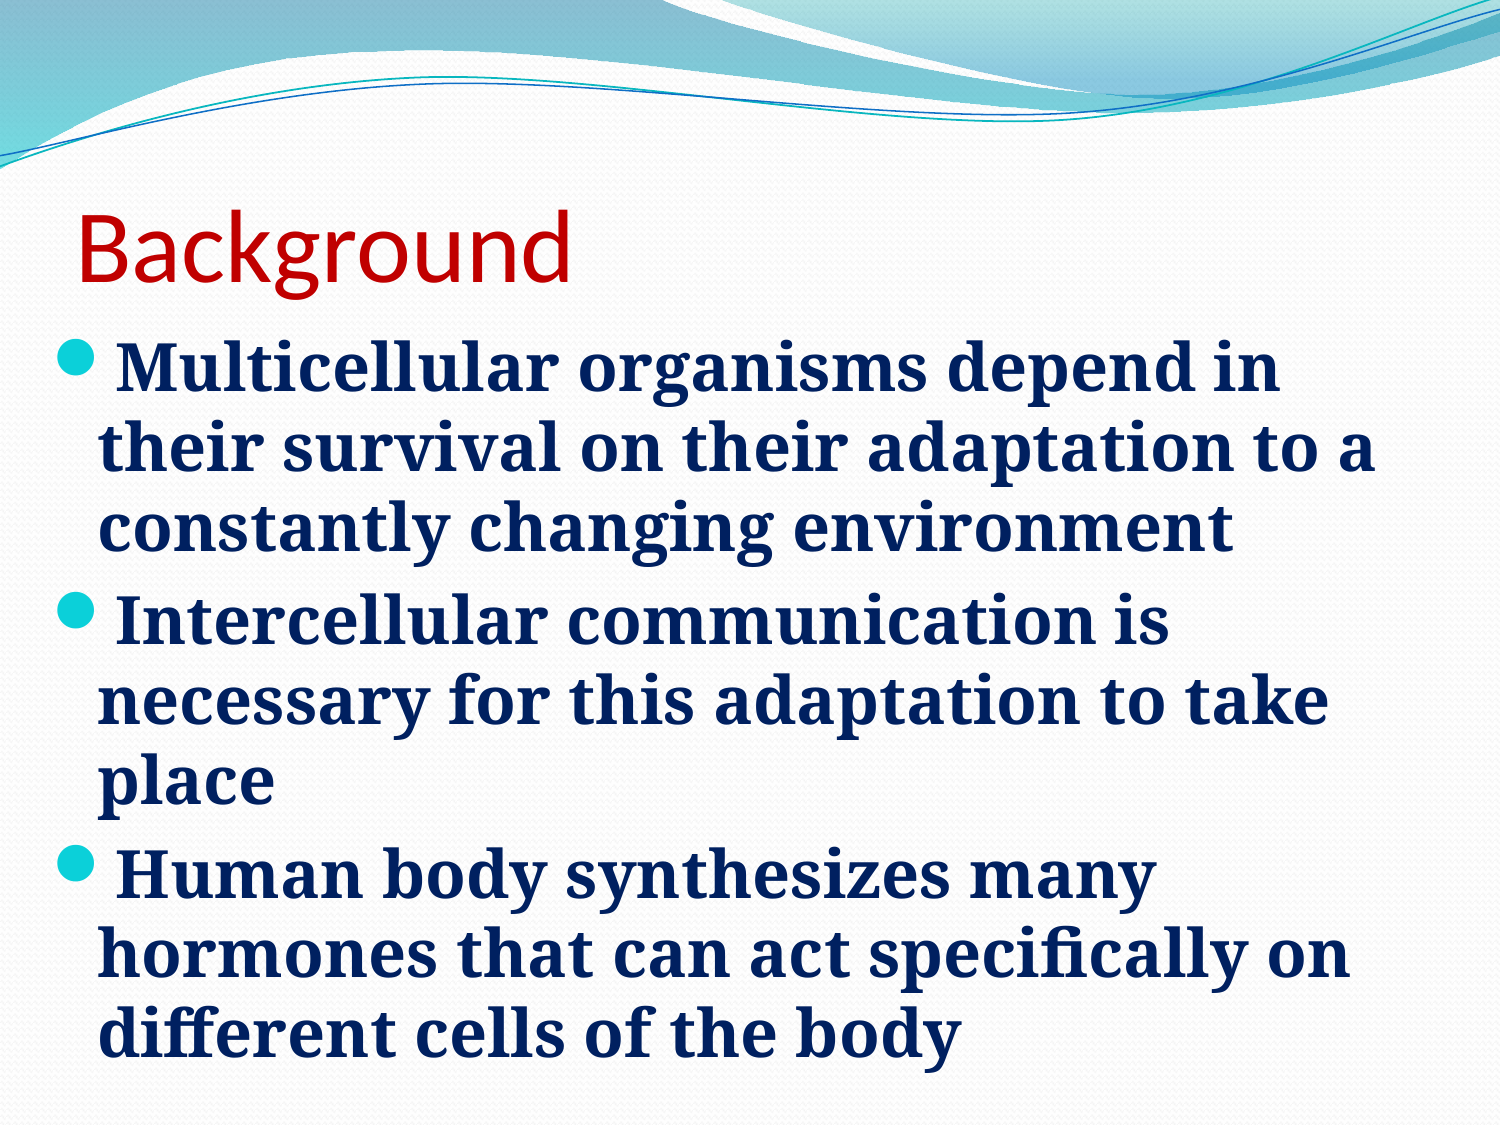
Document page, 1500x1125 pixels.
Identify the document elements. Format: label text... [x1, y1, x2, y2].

title Background [74, 115, 1426, 304]
list Multicellular organisms depend in their survival on their adaptation to a constantly changing environment Intercellular communication is necessary for this adaptation to take place Human body synthesizes many hormones that can act specifically on different cells of the body [37, 317, 1463, 1038]
